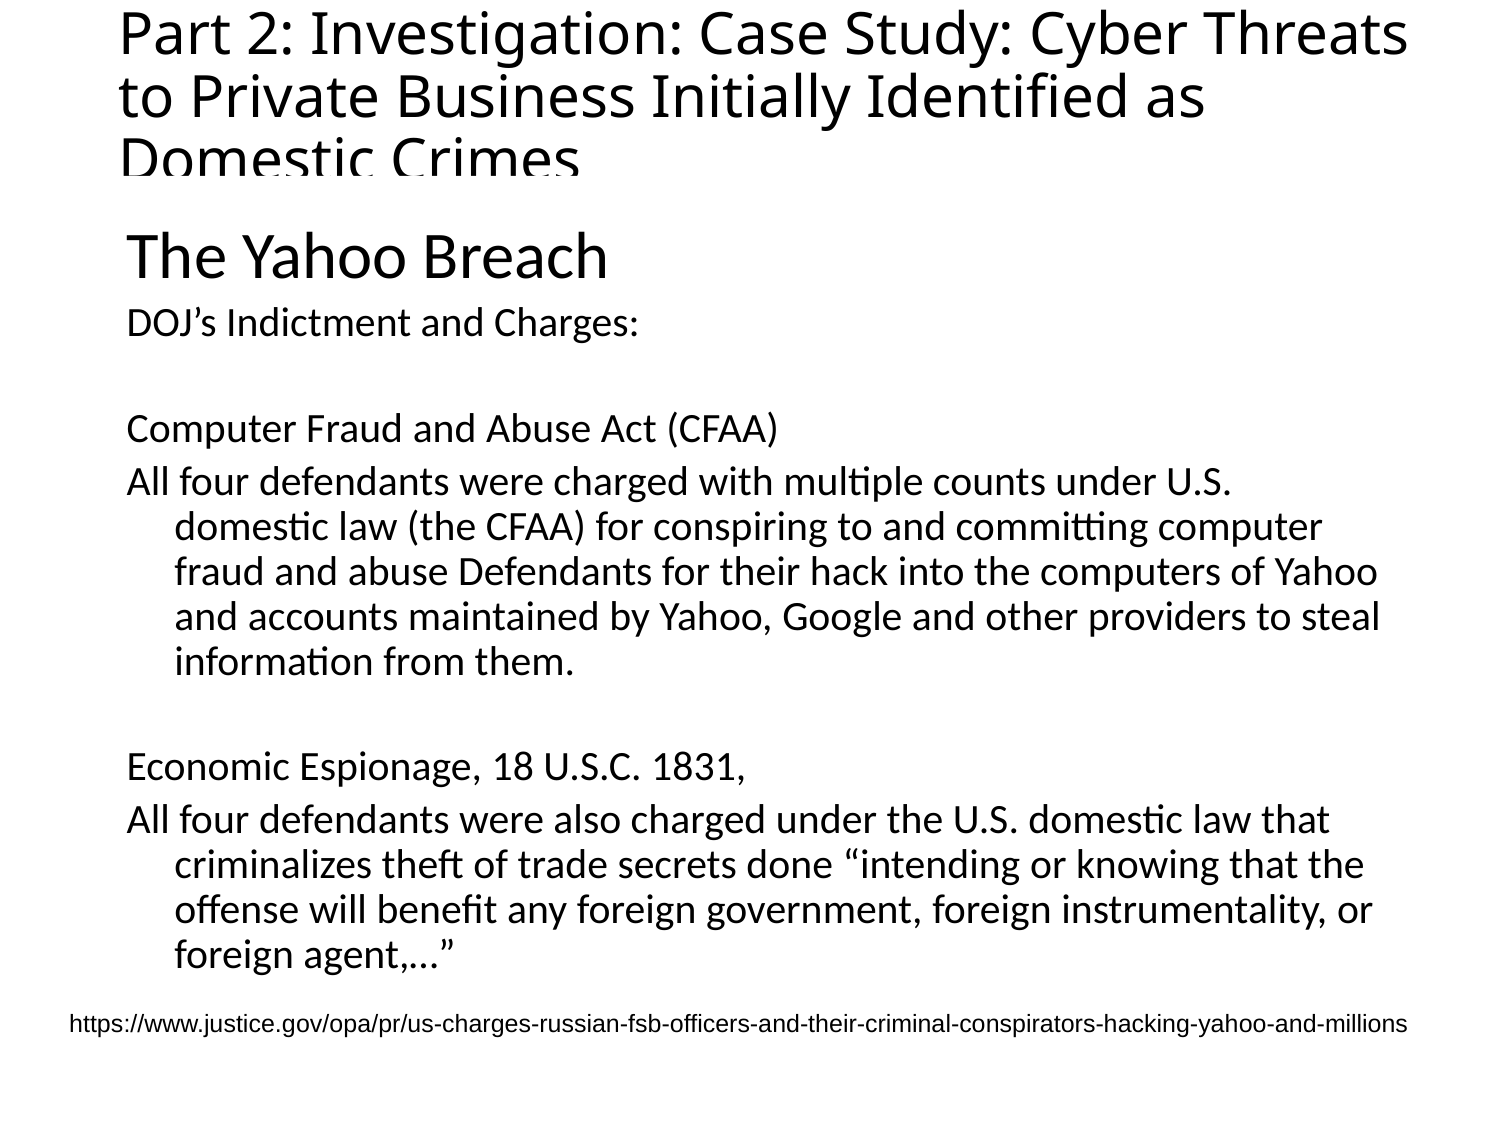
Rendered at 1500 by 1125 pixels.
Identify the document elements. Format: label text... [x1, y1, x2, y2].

title Part 2: Investigation: Case Study: Cyber Threats to Private Business Initially Identified as Domestic Crimes [102, 21, 1433, 177]
text_box https://www.justice.gov/opa/pr/us-charges-russian-fsb-officers-and-their-criminal-conspirators-hacking-yahoo-and-millions [54, 1000, 1446, 1045]
list The Yahoo Breach DOJ’s Indictment and Charges: Computer Fraud and Abuse Act (CFAA) All four defendants were charged with multiple counts under U.S. domestic law (the CFAA) for conspiring to and committing computer fraud and abuse Defendants for their hack into the computers of Yahoo and accounts maintained by Yahoo, Google and other providers to steal information from them. Economic Espionage, 18 U.S.C. 1831, All four defendants were also charged under the U.S. domestic law that criminalizes theft of trade secrets done “intending or knowing that the offense will benefit any foreign government, foreign instrumentality, or foreign agent,…” https://www.justice.gov/opa/pr/us-charges-russian-fsb-officers-and-their-criminal-conspirators-hacking-yahoo-and-millions [102, 175, 1398, 1000]
